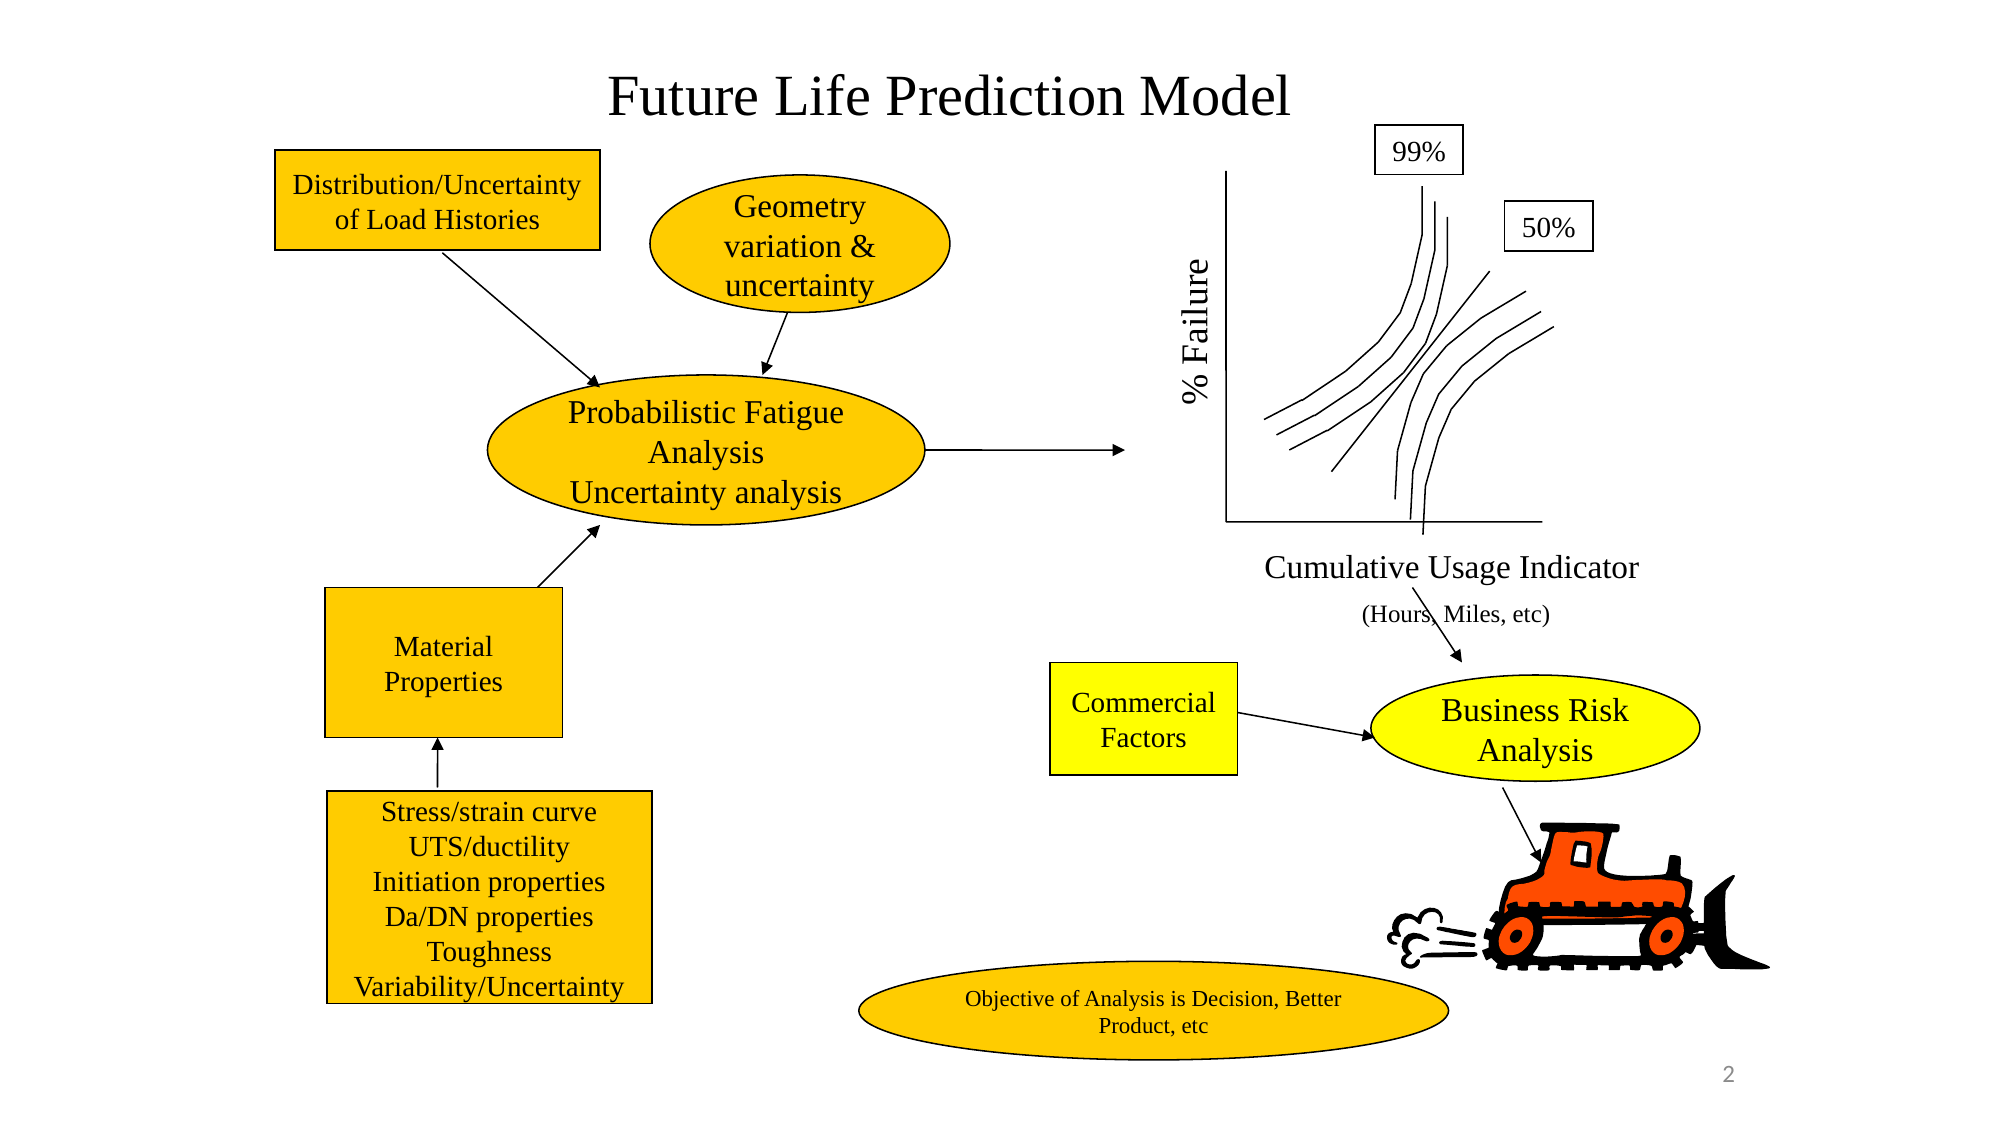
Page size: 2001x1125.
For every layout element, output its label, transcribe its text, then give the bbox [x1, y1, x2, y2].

text_box Business Risk Analysis [1370, 675, 1700, 782]
text_box Stress/strain curve UTS/ductility Initiation properties Da/DN properties Toughness Variability/Uncertainty [326, 791, 652, 1004]
slide_number 2 [1400, 1042, 1750, 1103]
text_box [1435, 216, 1448, 308]
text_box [1428, 323, 1549, 538]
text_box [431, 737, 444, 788]
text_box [1415, 308, 1536, 523]
text_box [442, 252, 601, 388]
text_box 99% [1374, 124, 1464, 170]
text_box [1264, 186, 1423, 420]
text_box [1289, 435, 1415, 450]
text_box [1276, 420, 1415, 435]
text_box Material Properties [324, 587, 563, 738]
text_box [761, 312, 788, 376]
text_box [1448, 287, 1521, 308]
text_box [1400, 450, 1415, 503]
text_box Probabilistic Fatigue Analysis Uncertainty analysis [487, 374, 925, 525]
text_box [1225, 170, 1543, 522]
text_box [1444, 636, 1462, 663]
text_box [924, 443, 1126, 457]
text_box % Failure [1162, 243, 1223, 421]
text_box 50% [1543, 201, 1594, 251]
text_box Commercial Factors [1050, 662, 1238, 775]
text_box Distribution/Uncertainty of Load Histories [275, 149, 600, 250]
text_box Objective of Analysis is Decision, Better Product, etc [858, 961, 1449, 1060]
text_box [1383, 822, 1777, 973]
text_box Geometry variation & uncertainty [649, 174, 950, 313]
text_box [1237, 712, 1375, 742]
text_box [537, 525, 601, 588]
text_box Future Life Prediction Model [592, 50, 1308, 135]
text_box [1423, 201, 1435, 308]
text_box Cumulative Usage Indicator (Hours, Miles, etc) [1237, 537, 1675, 636]
